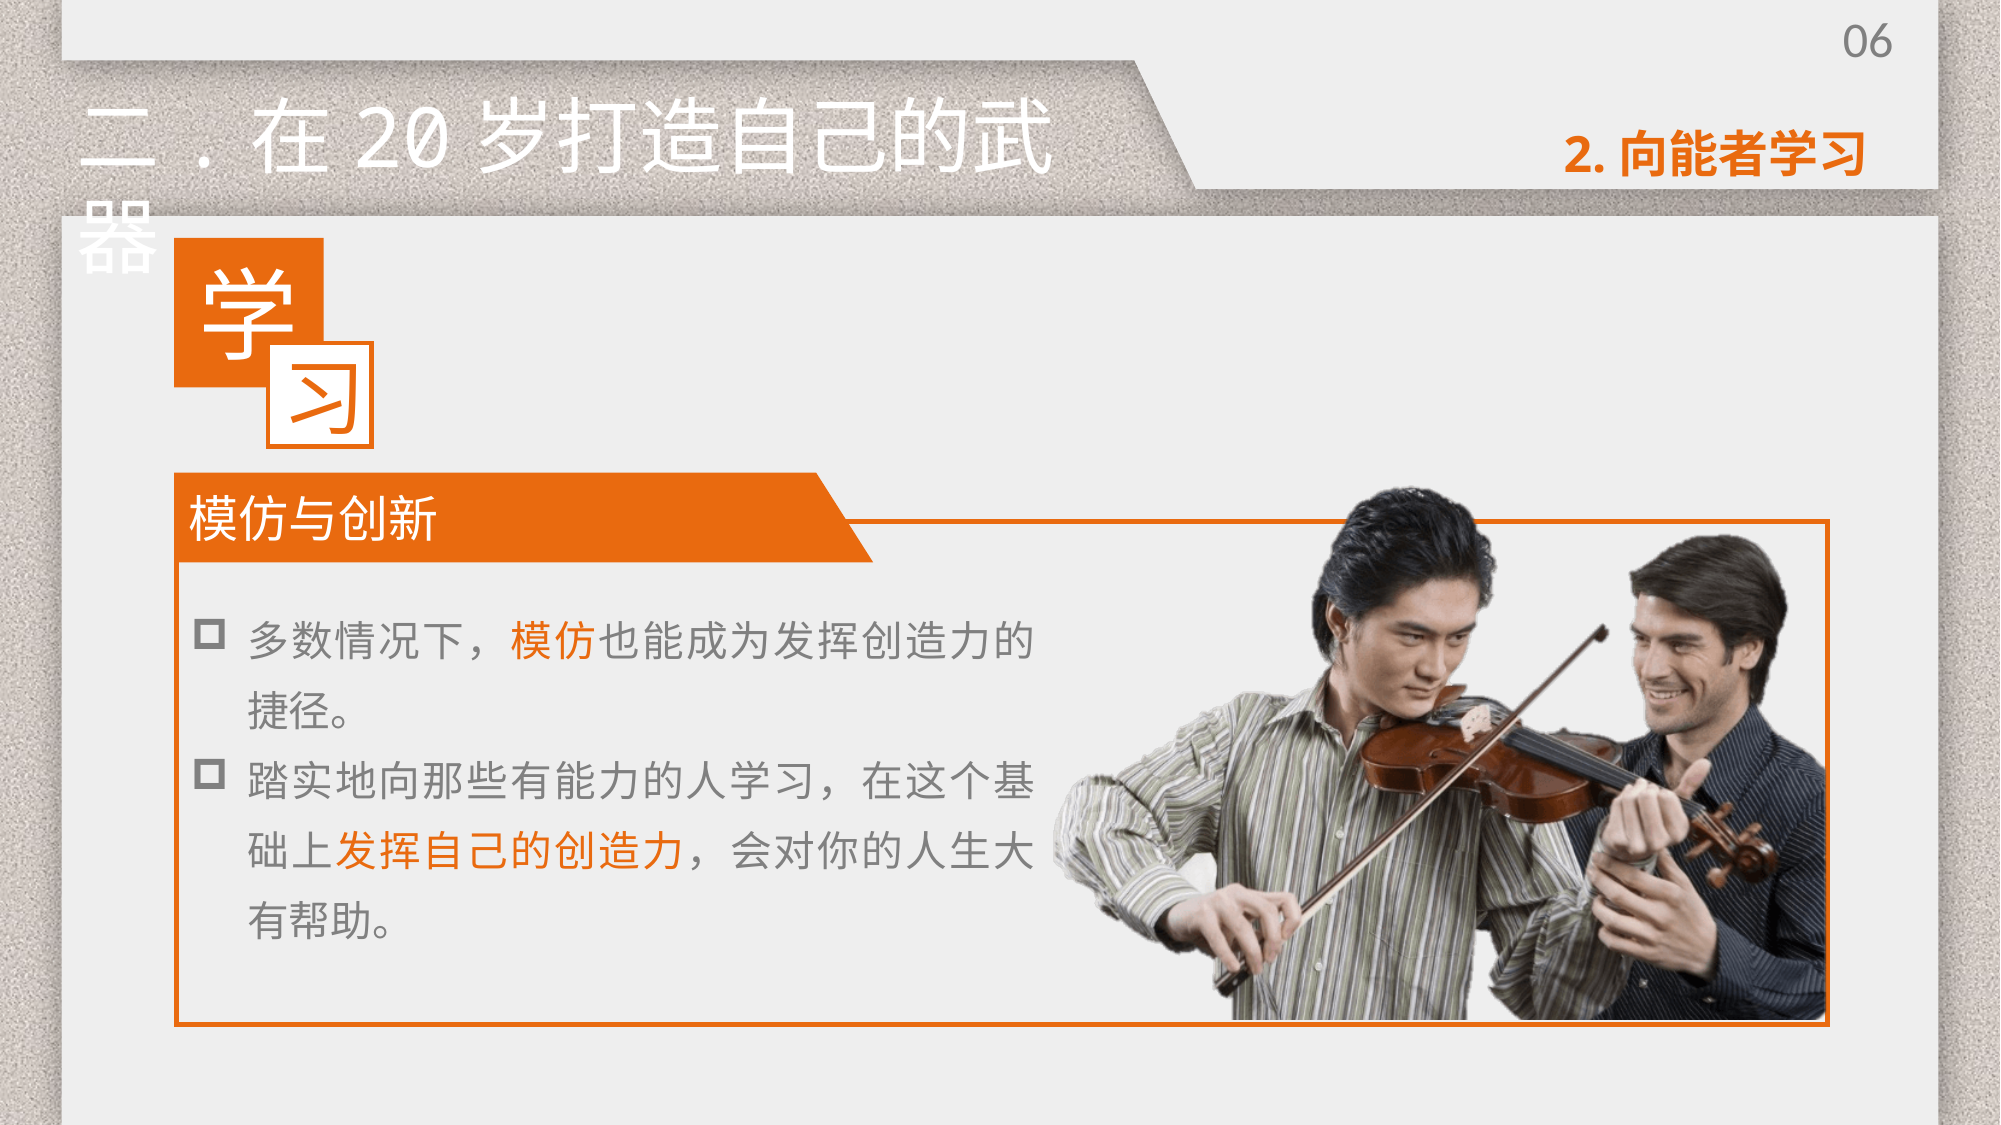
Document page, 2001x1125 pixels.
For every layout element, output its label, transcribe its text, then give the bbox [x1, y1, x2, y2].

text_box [174, 237, 372, 447]
text_box [175, 520, 1829, 1026]
text_box 2.向能者学习 [1239, 115, 1883, 191]
text_box 二.在20岁打造自己的武器 [61, 76, 1134, 292]
text_box [61, 215, 1939, 1125]
text_box 06 [1797, 0, 1939, 75]
text_box [60, 0, 1940, 191]
picture [1048, 482, 1827, 1020]
text_box 模仿与创新 [173, 471, 876, 564]
